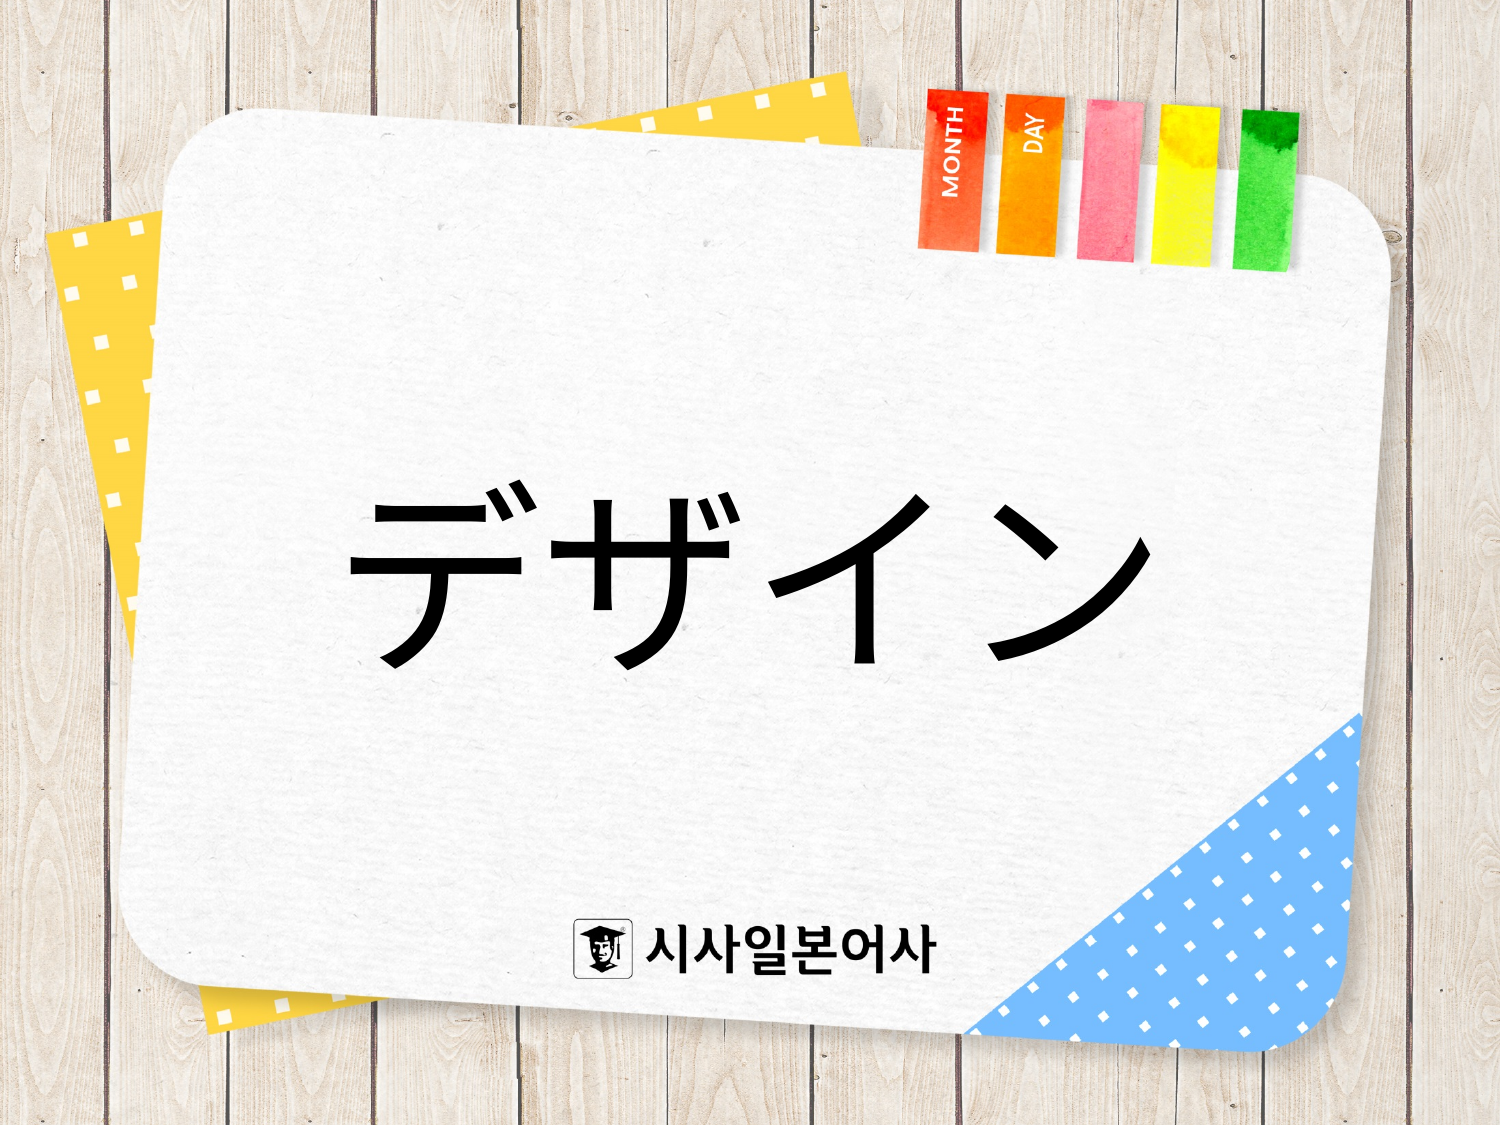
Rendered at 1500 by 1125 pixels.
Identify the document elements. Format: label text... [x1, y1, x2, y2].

picture [0, 0, 1500, 1125]
title デザイン [75, 338, 1425, 811]
